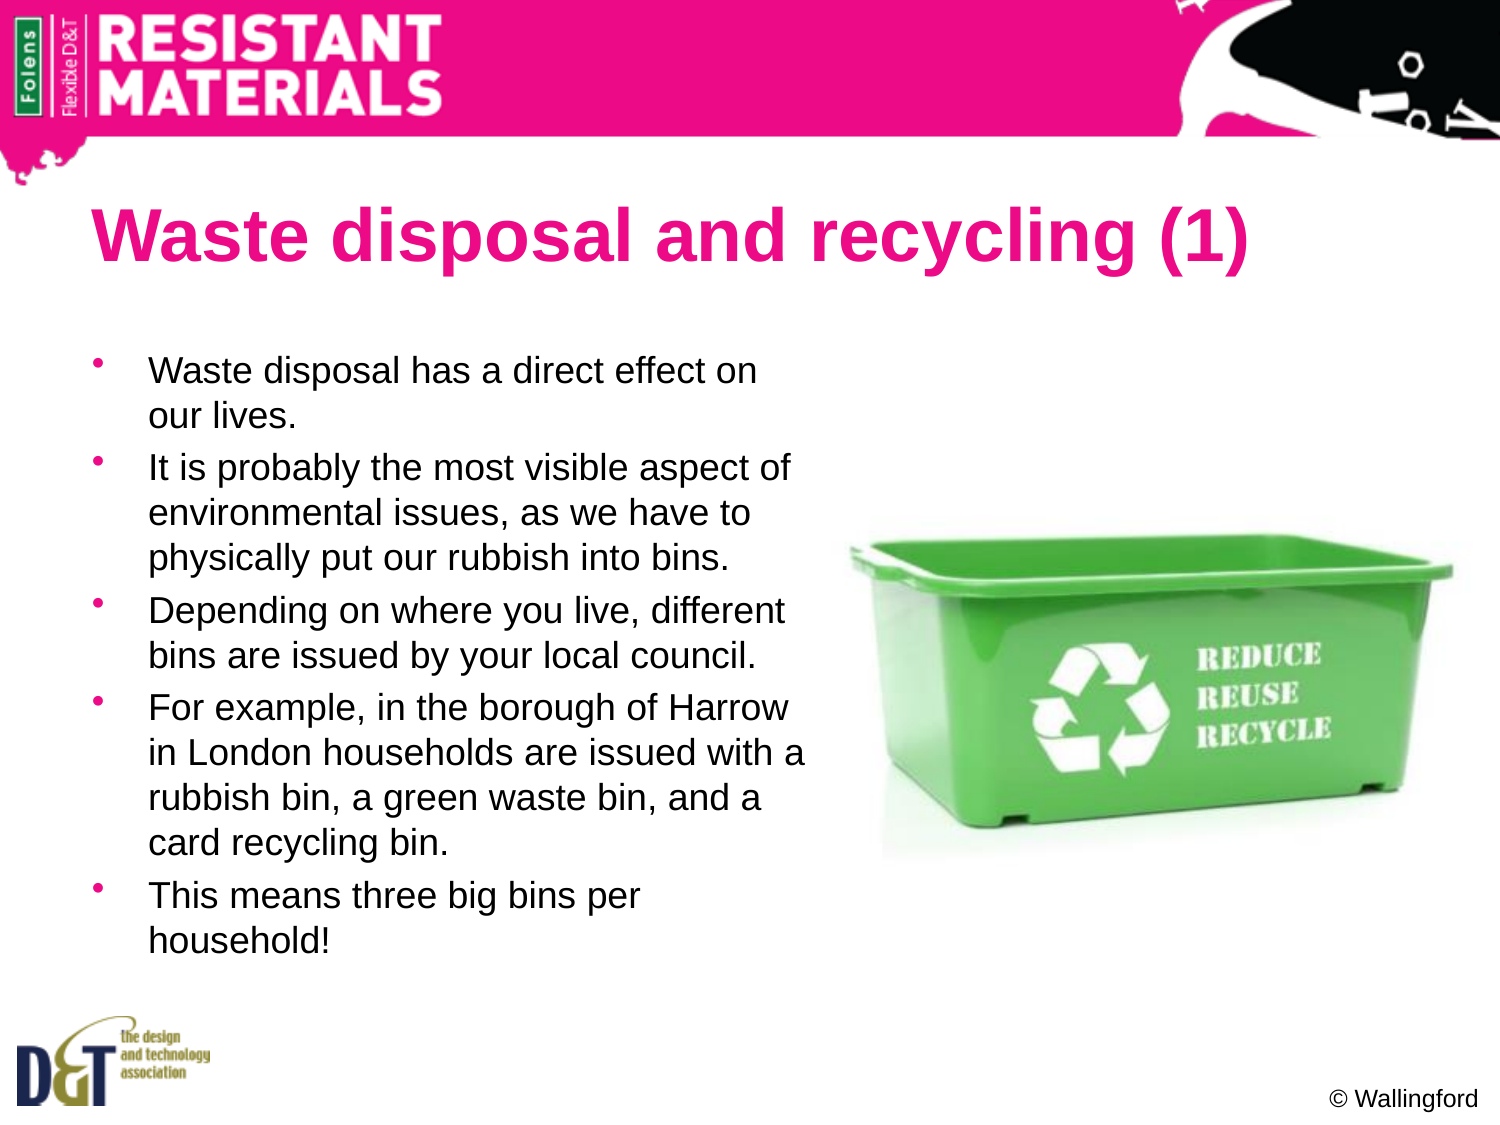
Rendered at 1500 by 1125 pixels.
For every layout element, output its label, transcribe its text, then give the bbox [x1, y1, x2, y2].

title Waste disposal and recycling (1) [76, 160, 1427, 301]
text_box © Wallingford [1257, 1074, 1495, 1125]
picture [0, 0, 1500, 1125]
list Waste disposal has a direct effect on our lives. It is probably the most visible aspect of environmental issues, as we have to physically put our rubbish into bins. Depending on where you live, different bins are issued by your local council. For example, in the borough of Harrow in London households are issued with a rubbish bin, a green waste bin, and a card recycling bin. This means three big bins per household! [76, 338, 821, 953]
